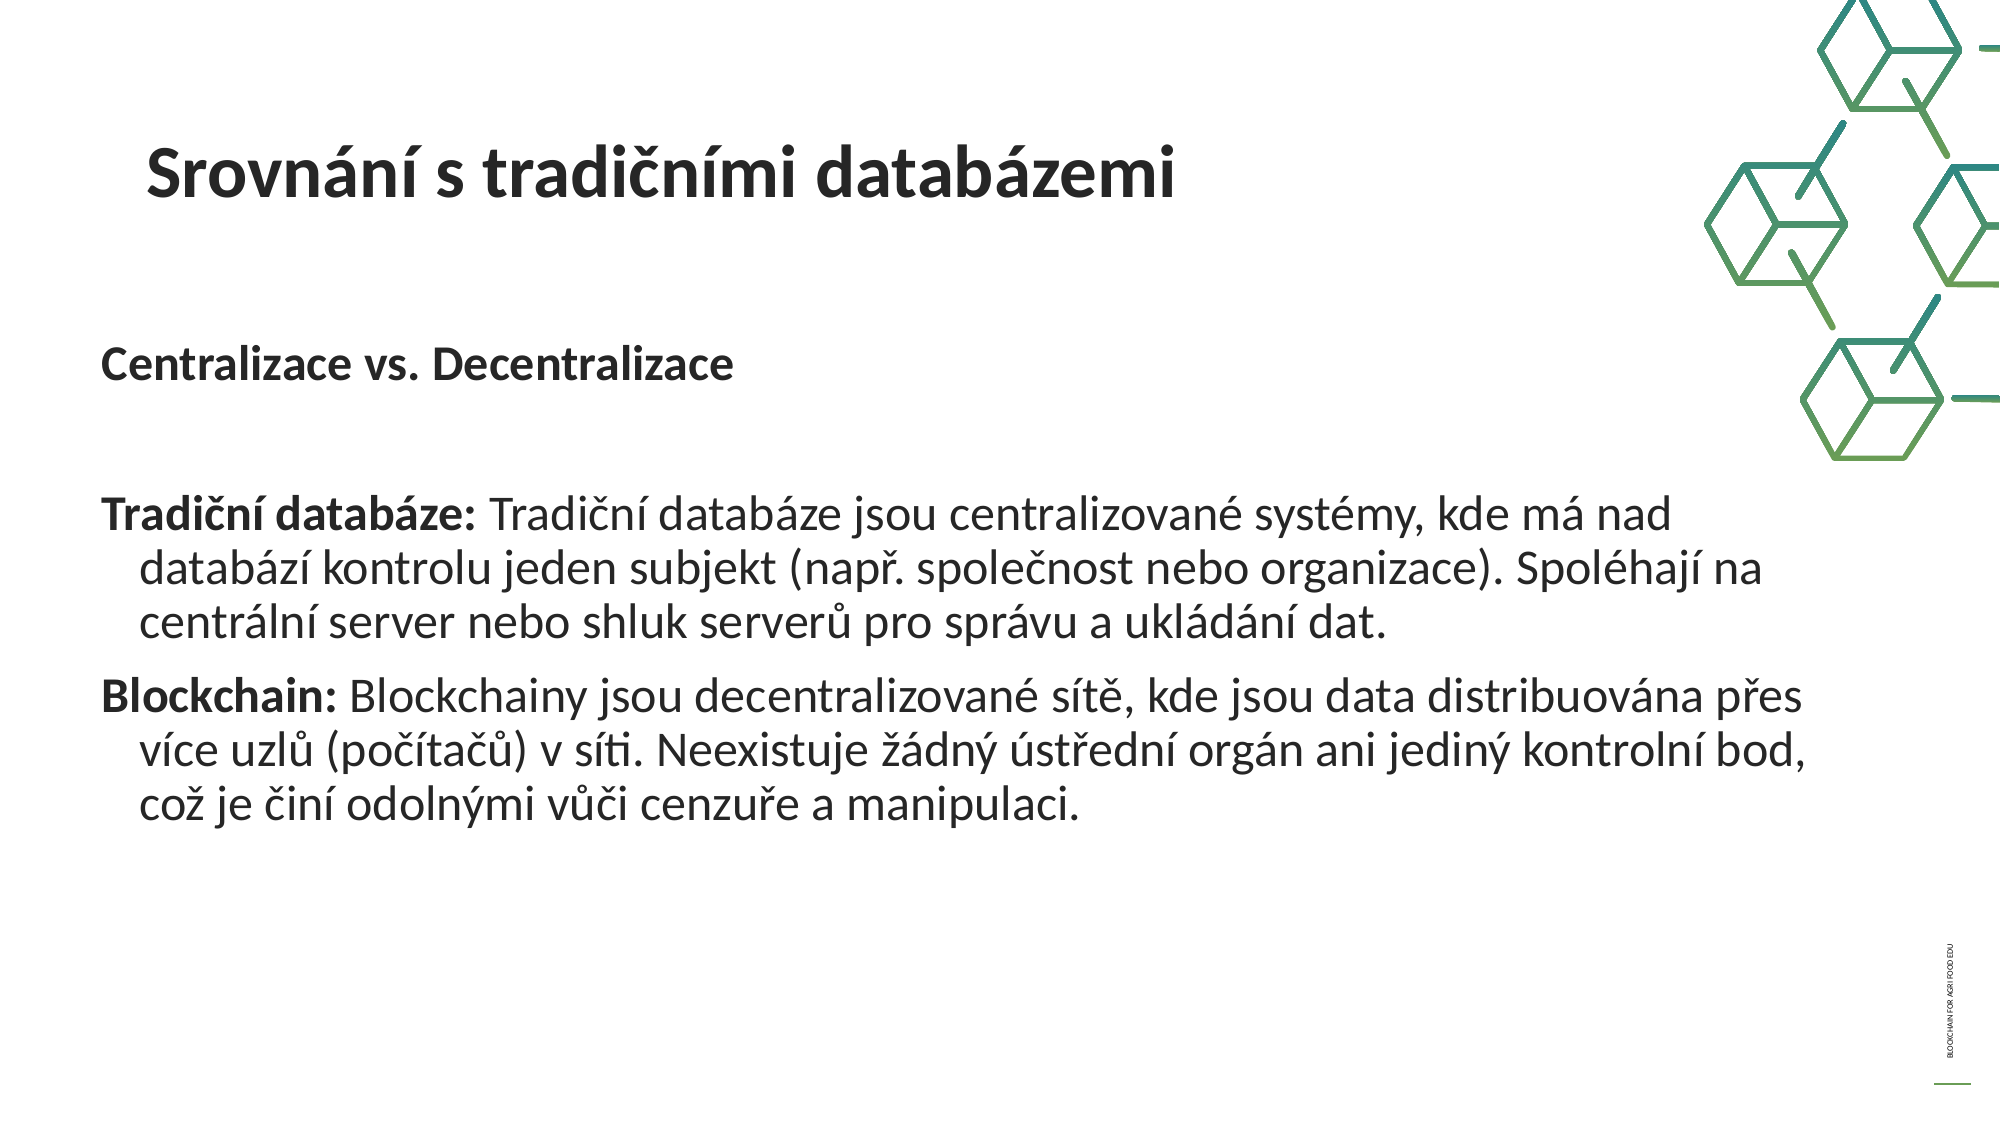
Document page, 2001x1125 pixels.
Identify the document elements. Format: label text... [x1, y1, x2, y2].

list Centralizace vs. Decentralizace Tradiční databáze: Tradiční databáze jsou centralizované systémy, kde má nad databází kontrolu jeden subjekt (např. společnost nebo organizace). Spoléhají na centrální server nebo shluk serverů pro správu a ukládání dat. Blockchain: Blockchainy jsou decentralizované sítě, kde jsou data distribuována přes více uzlů (počítačů) v síti. Neexistuje žádný ústřední orgán ani jediný kontrolní bod, což je činí odolnými vůči cenzuře a manipulaci. [86, 329, 1825, 1100]
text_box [1703, 0, 2000, 462]
list Srovnání s tradičními databázemi [130, 124, 1698, 337]
